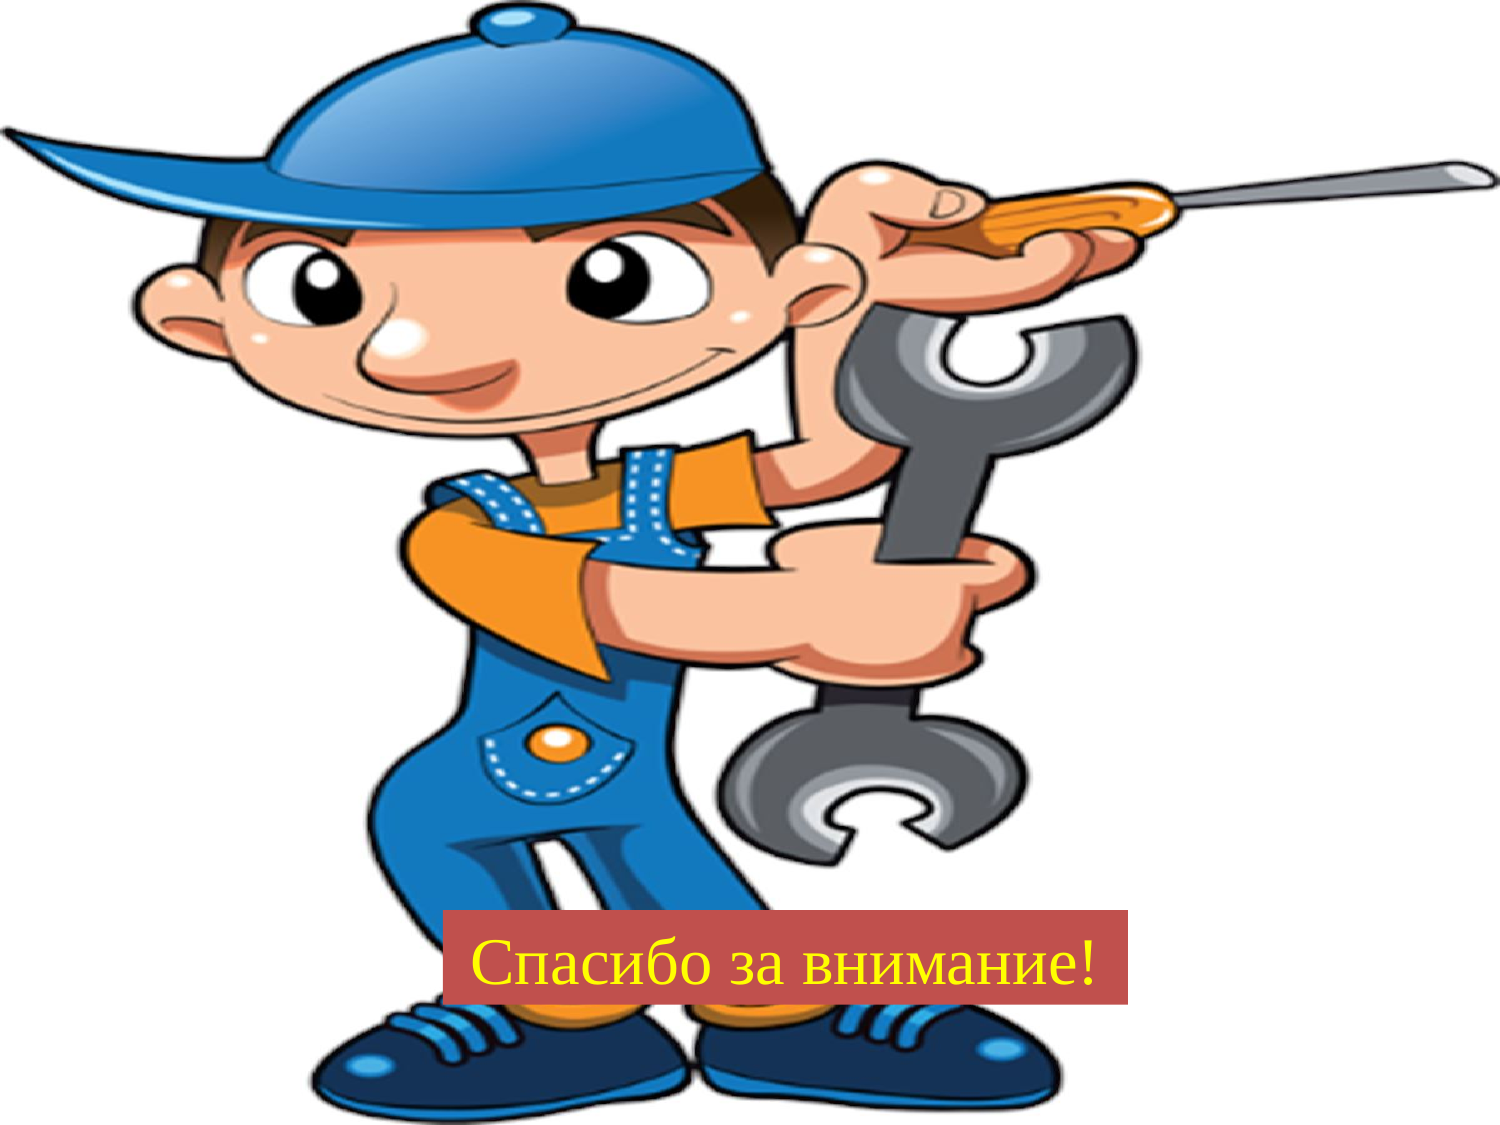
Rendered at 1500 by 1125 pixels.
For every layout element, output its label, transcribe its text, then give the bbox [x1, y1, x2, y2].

text_box Спасибо за внимание! [442, 910, 1128, 1005]
picture [0, 0, 1500, 1125]
